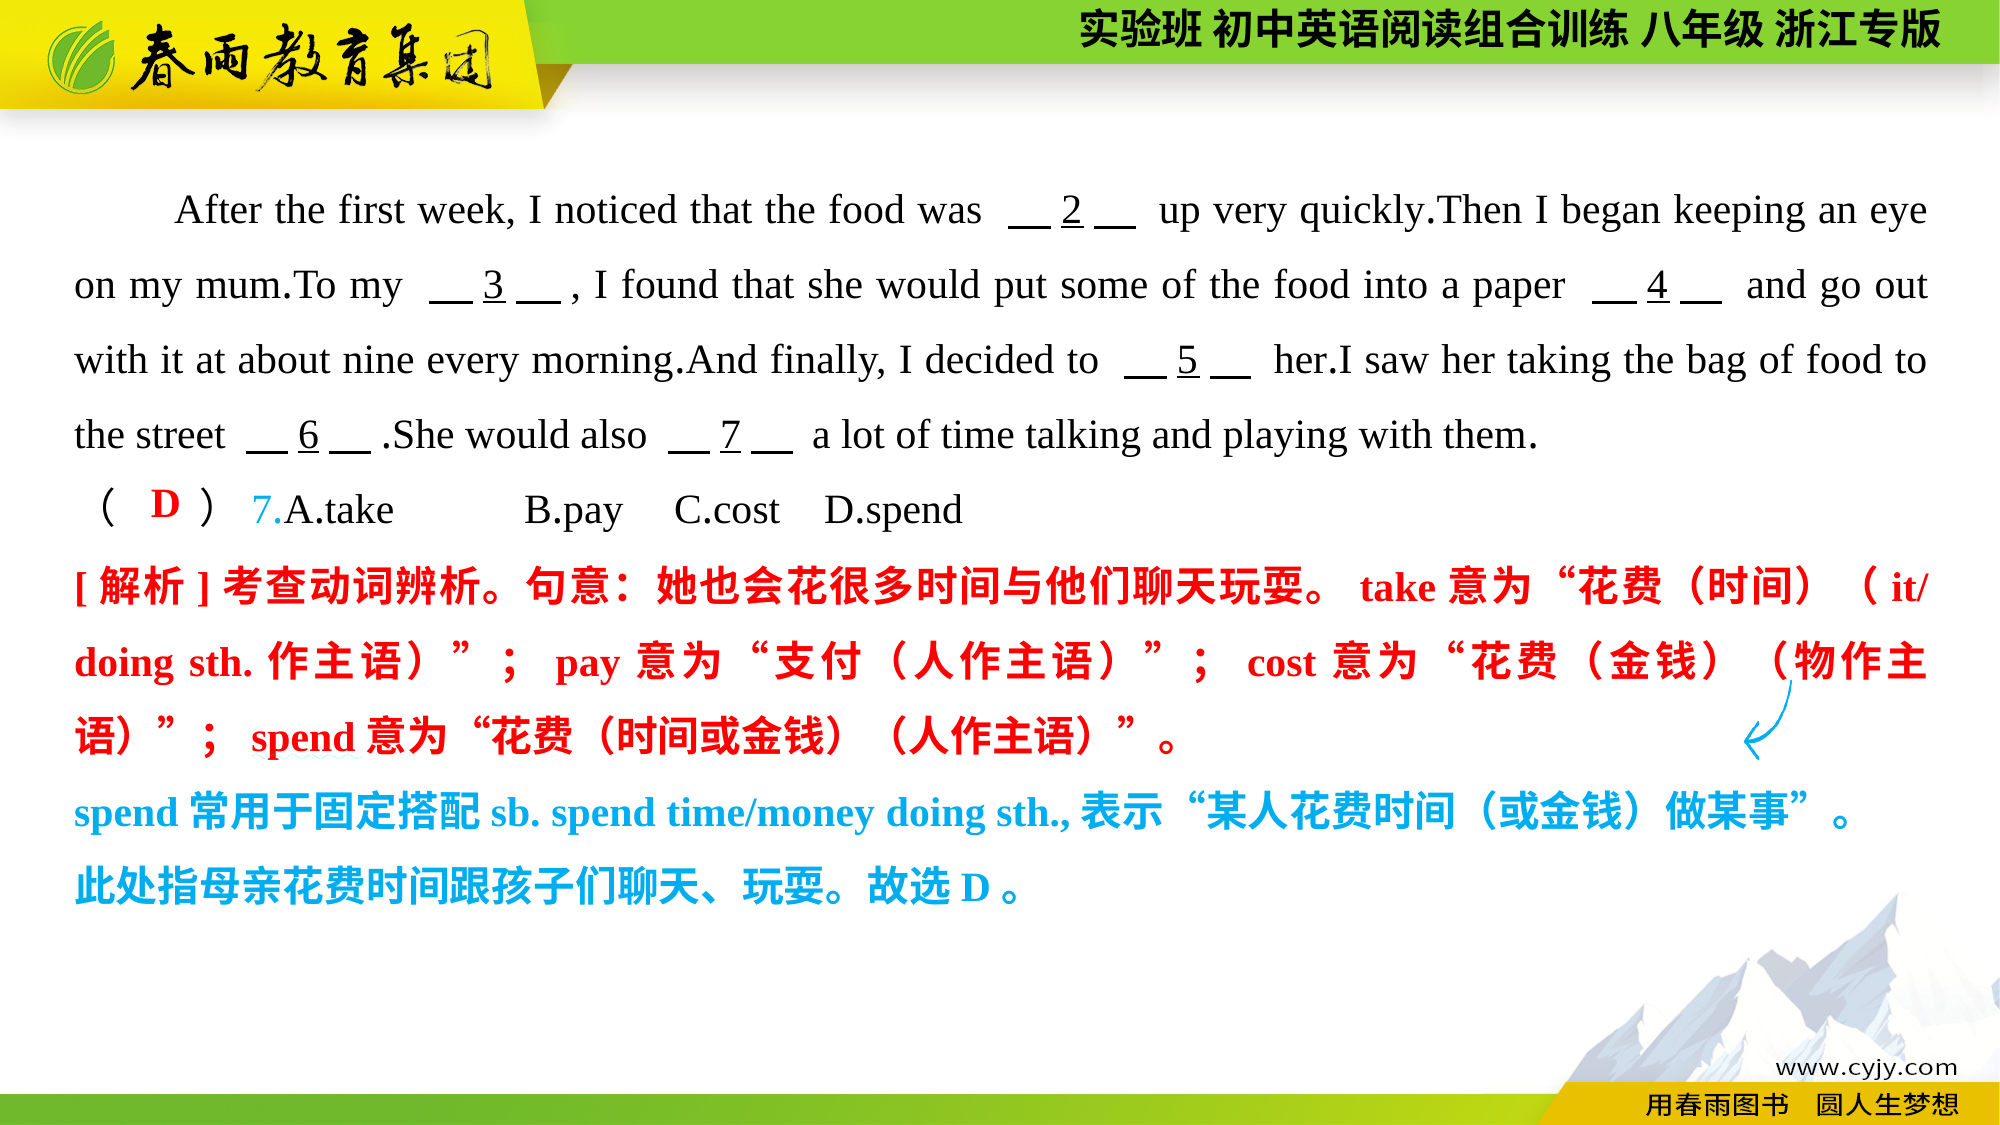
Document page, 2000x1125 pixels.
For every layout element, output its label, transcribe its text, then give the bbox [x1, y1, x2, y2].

picture [0, 0, 2000, 1125]
text_box [解析]考查动词辨析。句意：她也会花很多时间与他们聊天玩耍。take意为“花费（时间）（it/doing sth.作主语）”；pay意为“支付（人作主语）”；cost意为“花费（金钱）（物作主语）”；spend意为“花费（时间或金钱）（人作主语）”。 spend常用于固定搭配sb. spend time/money doing sth.,表示“某人花费时间（或金钱）做某事”。 此处指母亲花费时间跟孩子们聊天、玩耍。故选D。 [59, 527, 1944, 918]
list After the first week, I noticed that the food was 2 up very quickly.Then I began keeping an eye on my mum.To my 3 , I found that she would put some of the food into a paper 4 and go out with it at about nine every morning.And finally, I decided to 5 her.I saw her taking the bag of food to the street 6 .She would also 7 a lot of time talking and playing with them. （ ）7.A.take B.pay C.cost D.spend [59, 149, 1944, 527]
text_box D [136, 468, 197, 527]
